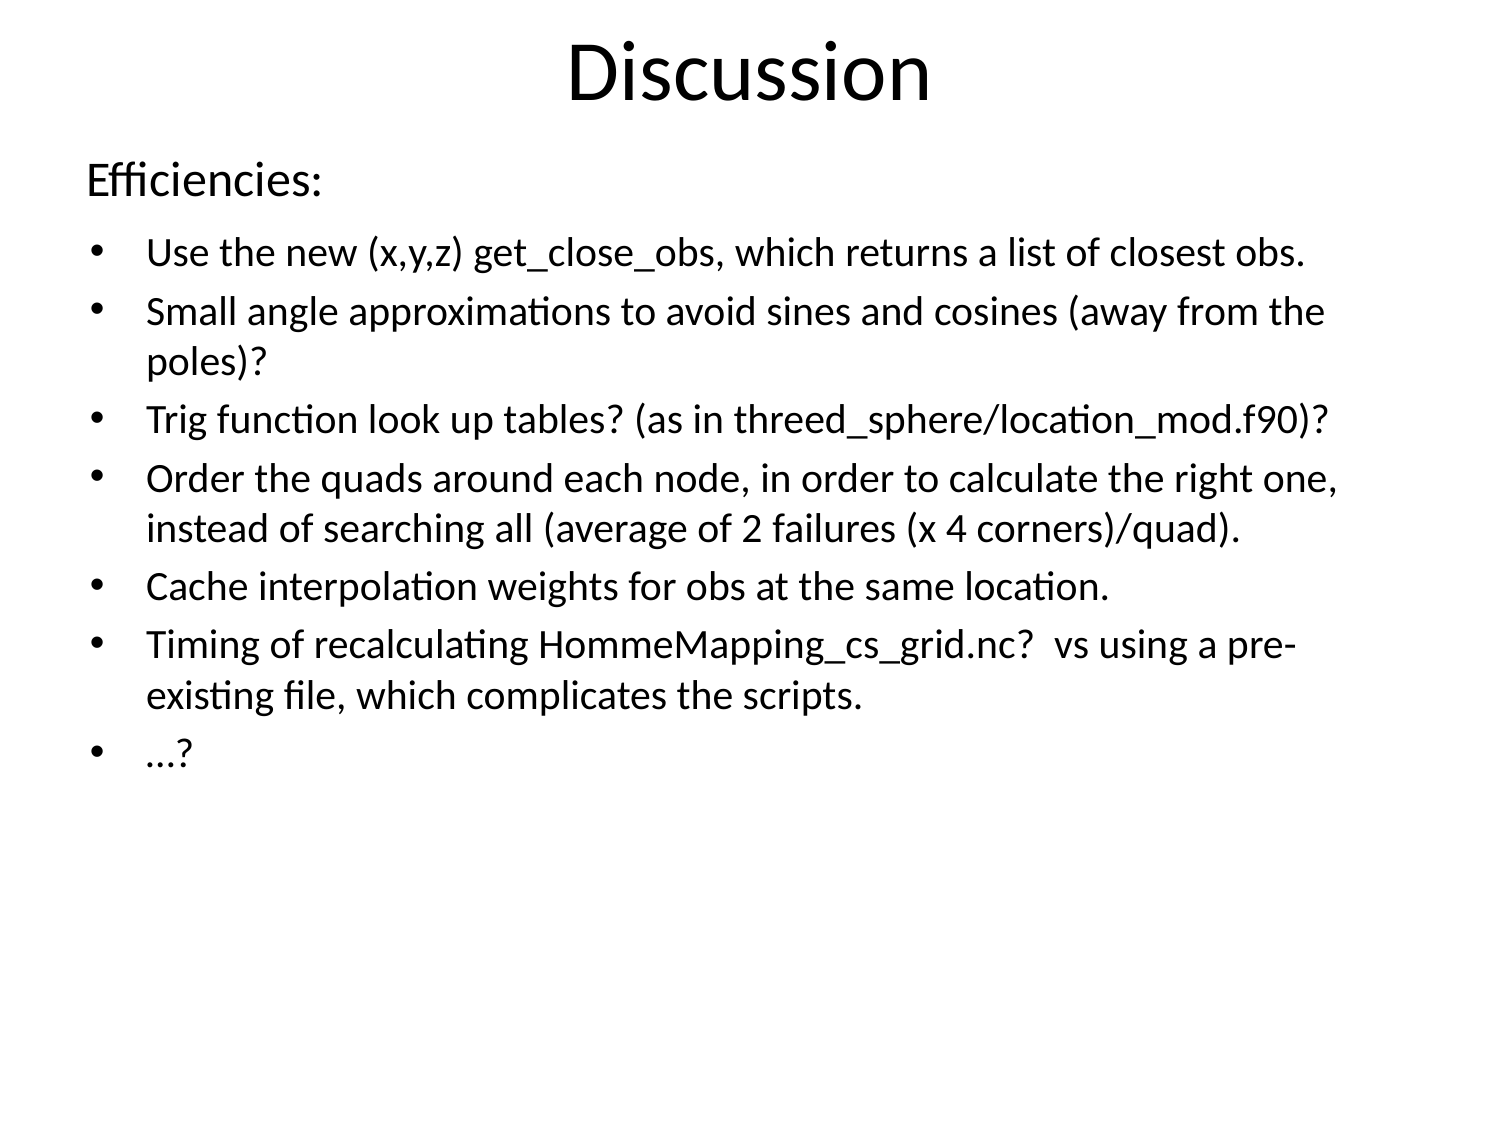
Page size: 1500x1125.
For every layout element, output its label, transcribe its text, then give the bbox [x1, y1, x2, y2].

title Discussion [75, 6, 1425, 126]
list Use the new (x,y,z) get_close_obs, which returns a list of closest obs. Small angle approximations to avoid sines and cosines (away from the poles)? Trig function look up tables? (as in threed_sphere/location_mod.f90)? Order the quads around each node, in order to calculate the right one, instead of searching all (average of 2 failures (x 4 corners)/quad). Cache interpolation weights for obs at the same location. Timing of recalculating HommeMapping_cs_grid.nc? vs using a pre-existing file, which complicates the scripts. …? [75, 217, 1425, 1053]
text_box Efficiencies: [71, 139, 351, 215]
